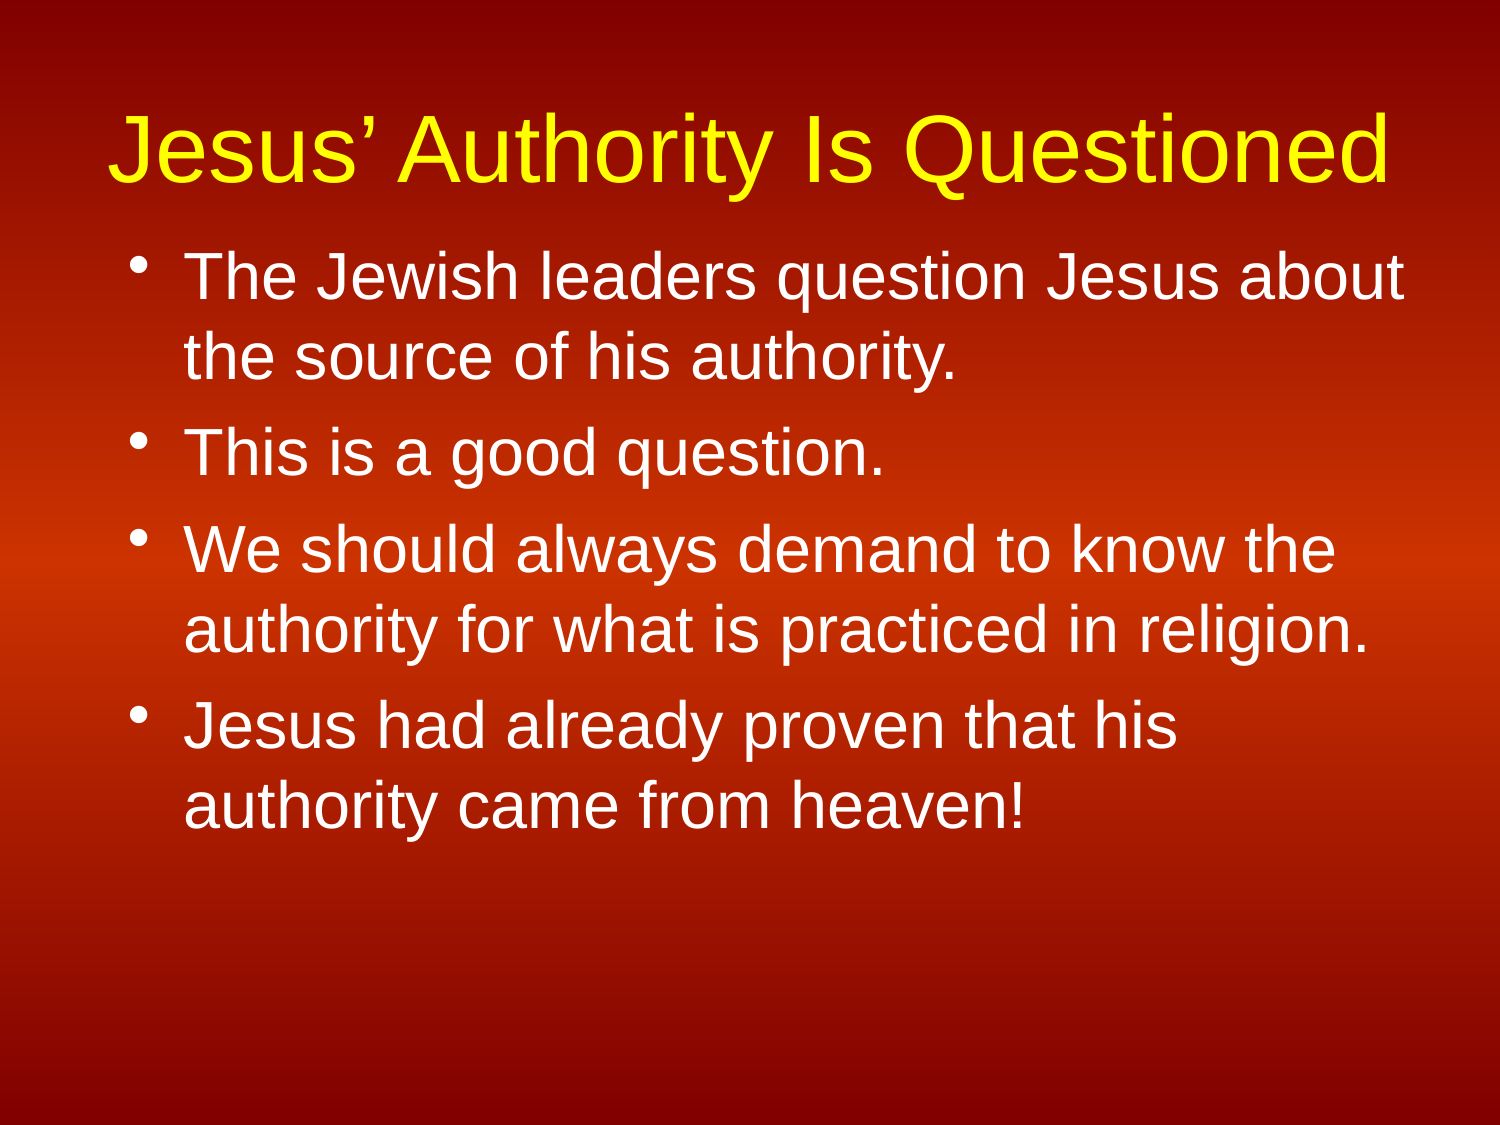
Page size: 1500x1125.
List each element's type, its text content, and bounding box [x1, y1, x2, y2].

list The Jewish leaders question Jesus about the source of his authority. This is a good question. We should always demand to know the authority for what is practiced in religion. Jesus had already proven that his authority came from heaven! [112, 224, 1463, 1125]
title Jesus’ Authority Is Questioned [37, 50, 1463, 238]
